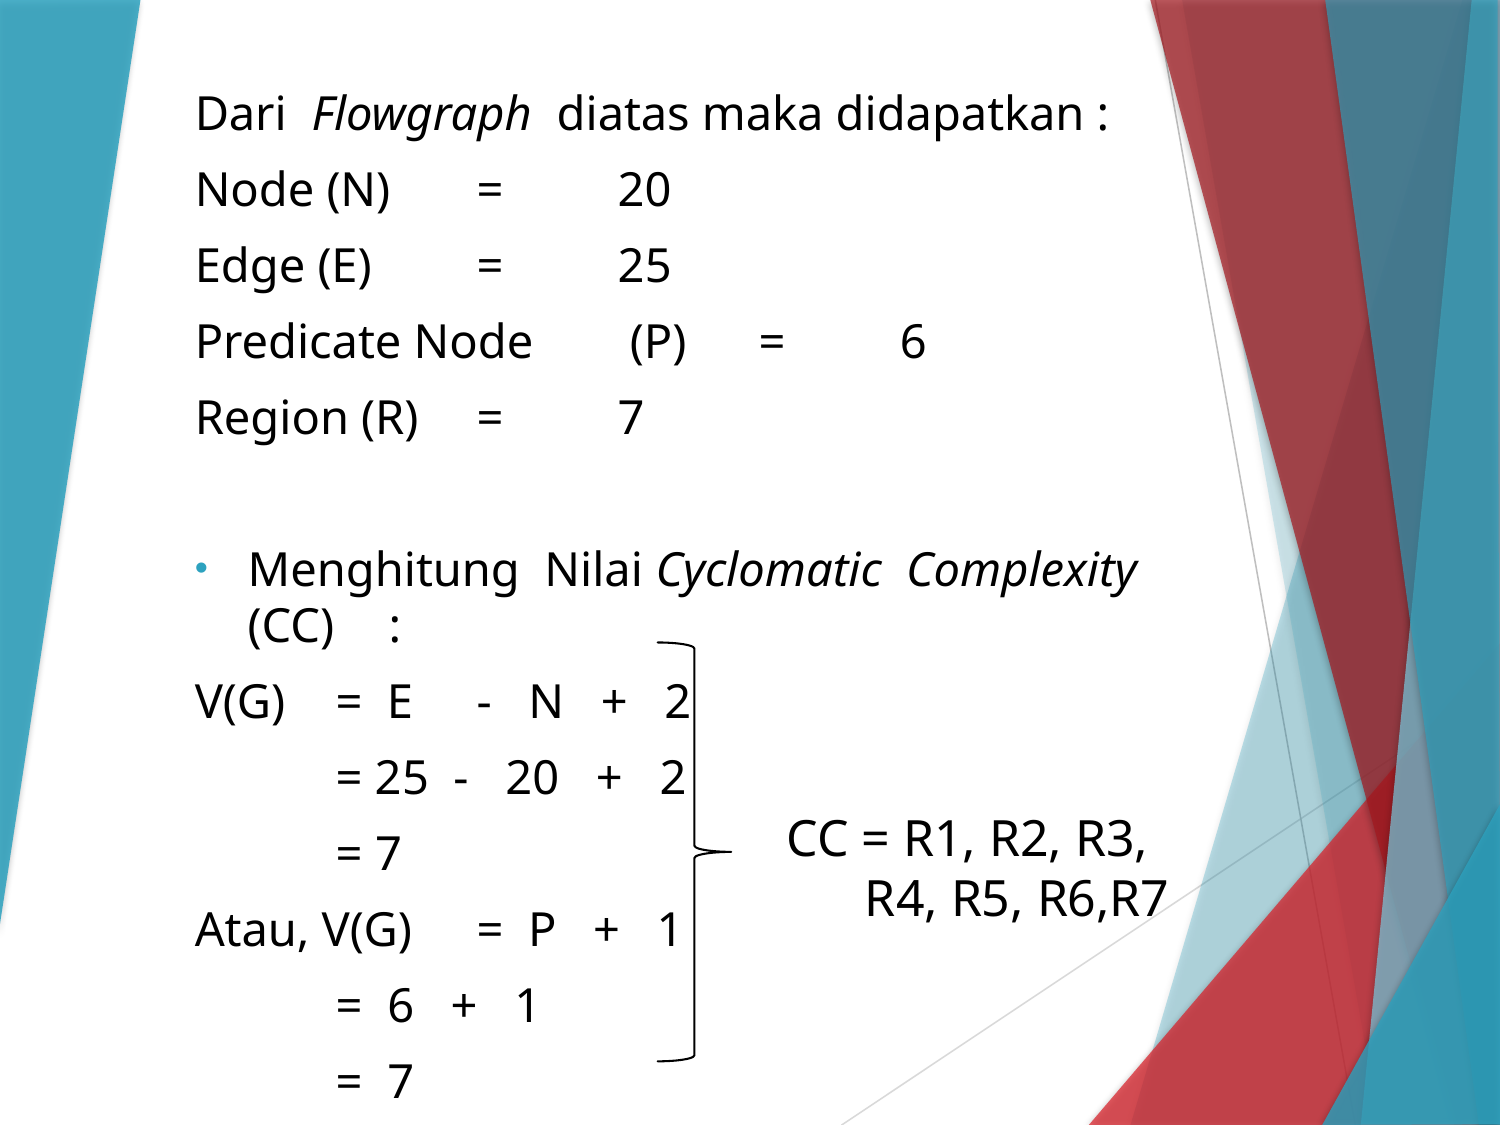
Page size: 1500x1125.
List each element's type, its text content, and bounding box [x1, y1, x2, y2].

text_box CC = R1, R2, R3, R4, R5, R6,R7 [772, 798, 1185, 934]
subtitle Dari Flowgraph diatas maka didapatkan : Node (N) = 20 Edge (E) = 25 Predicate Node (P) = 6 Region (R) = 7 Menghitung Nilai Cyclomatic Complexity (CC) : V(G) = E - N + 2 = 25 - 20 + 2 = 7 Atau, V(G) = P + 1 = 6 + 1 = 7 [179, 0, 1188, 1125]
text_box [656, 641, 733, 1063]
